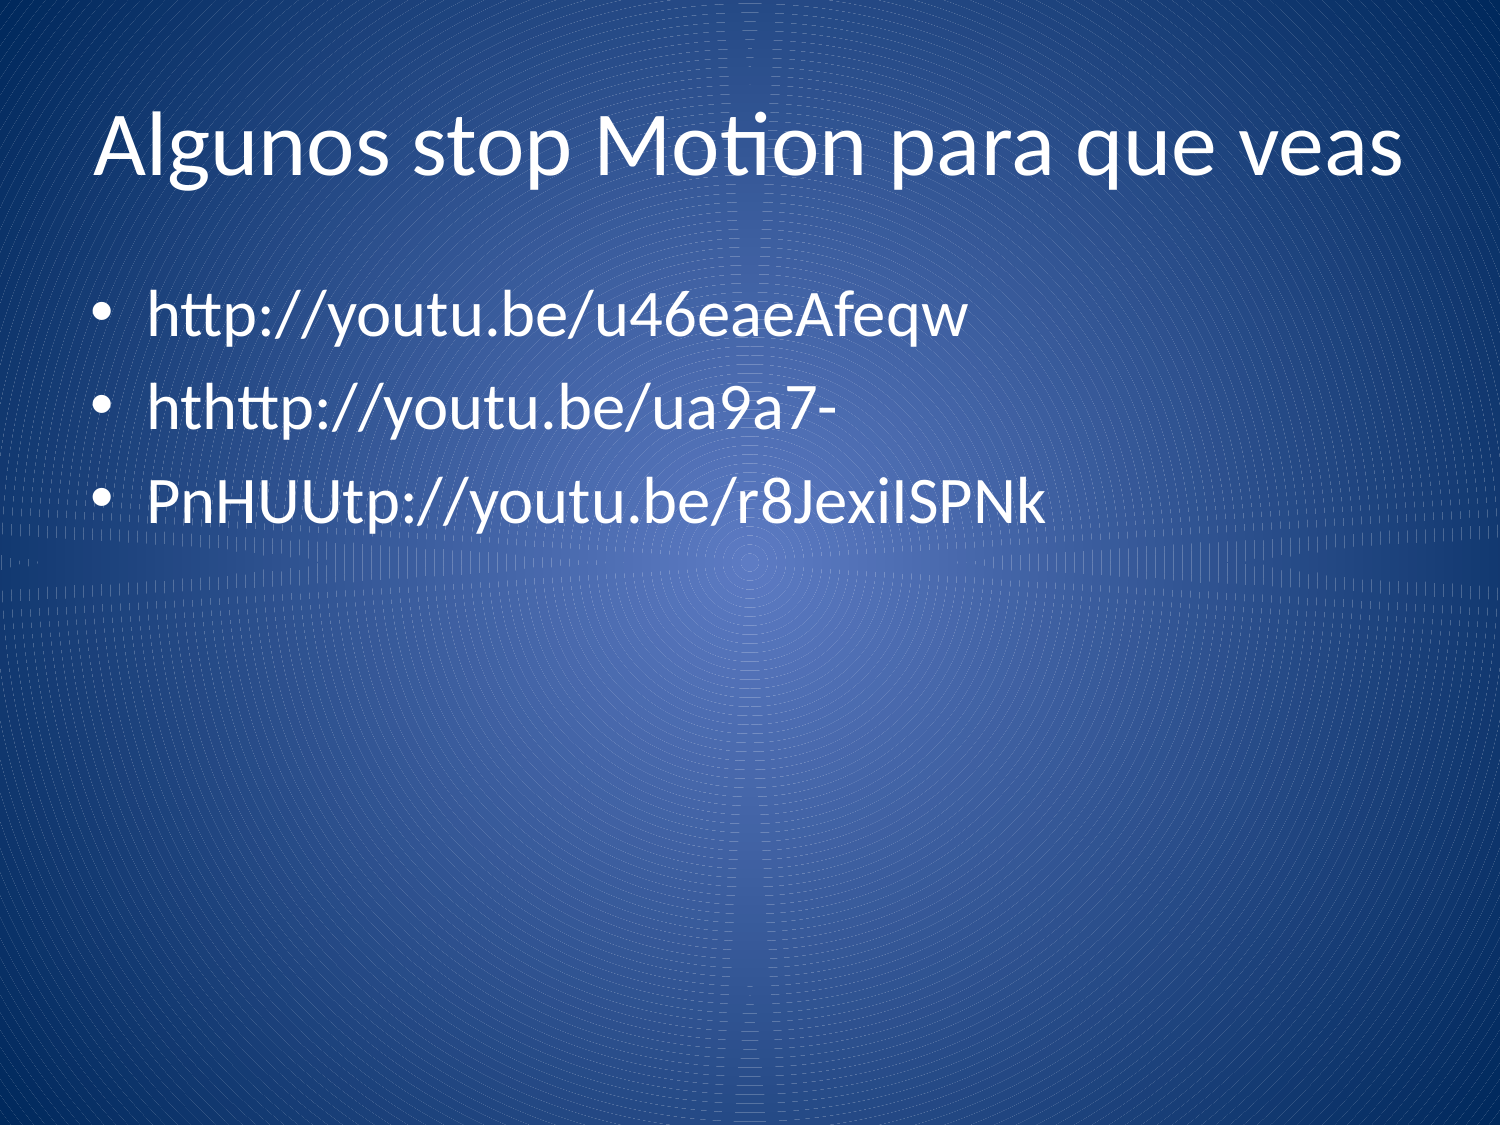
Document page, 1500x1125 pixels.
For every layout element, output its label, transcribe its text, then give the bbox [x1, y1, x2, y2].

list http://youtu.be/u46eaeAfeqw hthttp://youtu.be/ua9a7- PnHUUtp://youtu.be/r8JexiISPNk [75, 262, 1425, 1005]
title Algunos stop Motion para que veas [75, 45, 1425, 233]
